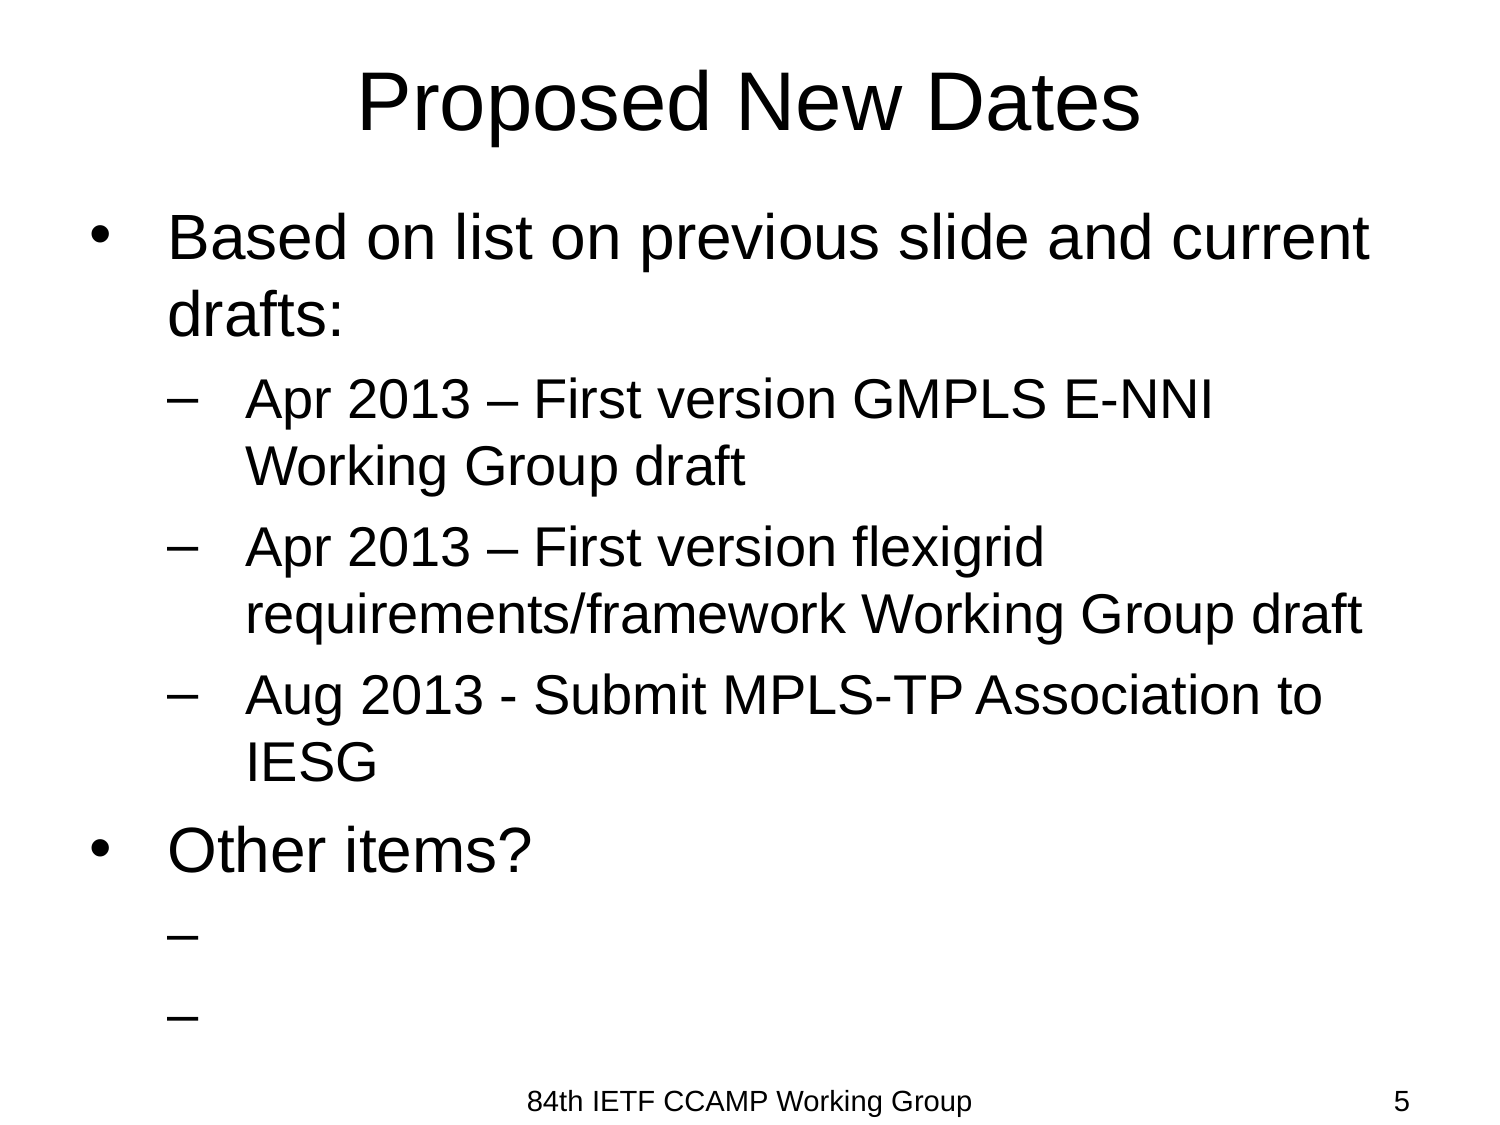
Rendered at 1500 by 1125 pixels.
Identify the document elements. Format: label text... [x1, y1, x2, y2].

title Proposed New Dates [75, 7, 1425, 187]
slide_number 5 [1074, 1074, 1425, 1125]
list Based on list on previous slide and current drafts: Apr 2013 – First version GMPLS E-NNI Working Group draft Apr 2013 – First version flexigrid requirements/framework Working Group draft Aug 2013 - Submit MPLS-TP Association to IESG Other items? [75, 187, 1425, 1071]
footer 84th IETF CCAMP Working Group [430, 1074, 1069, 1125]
